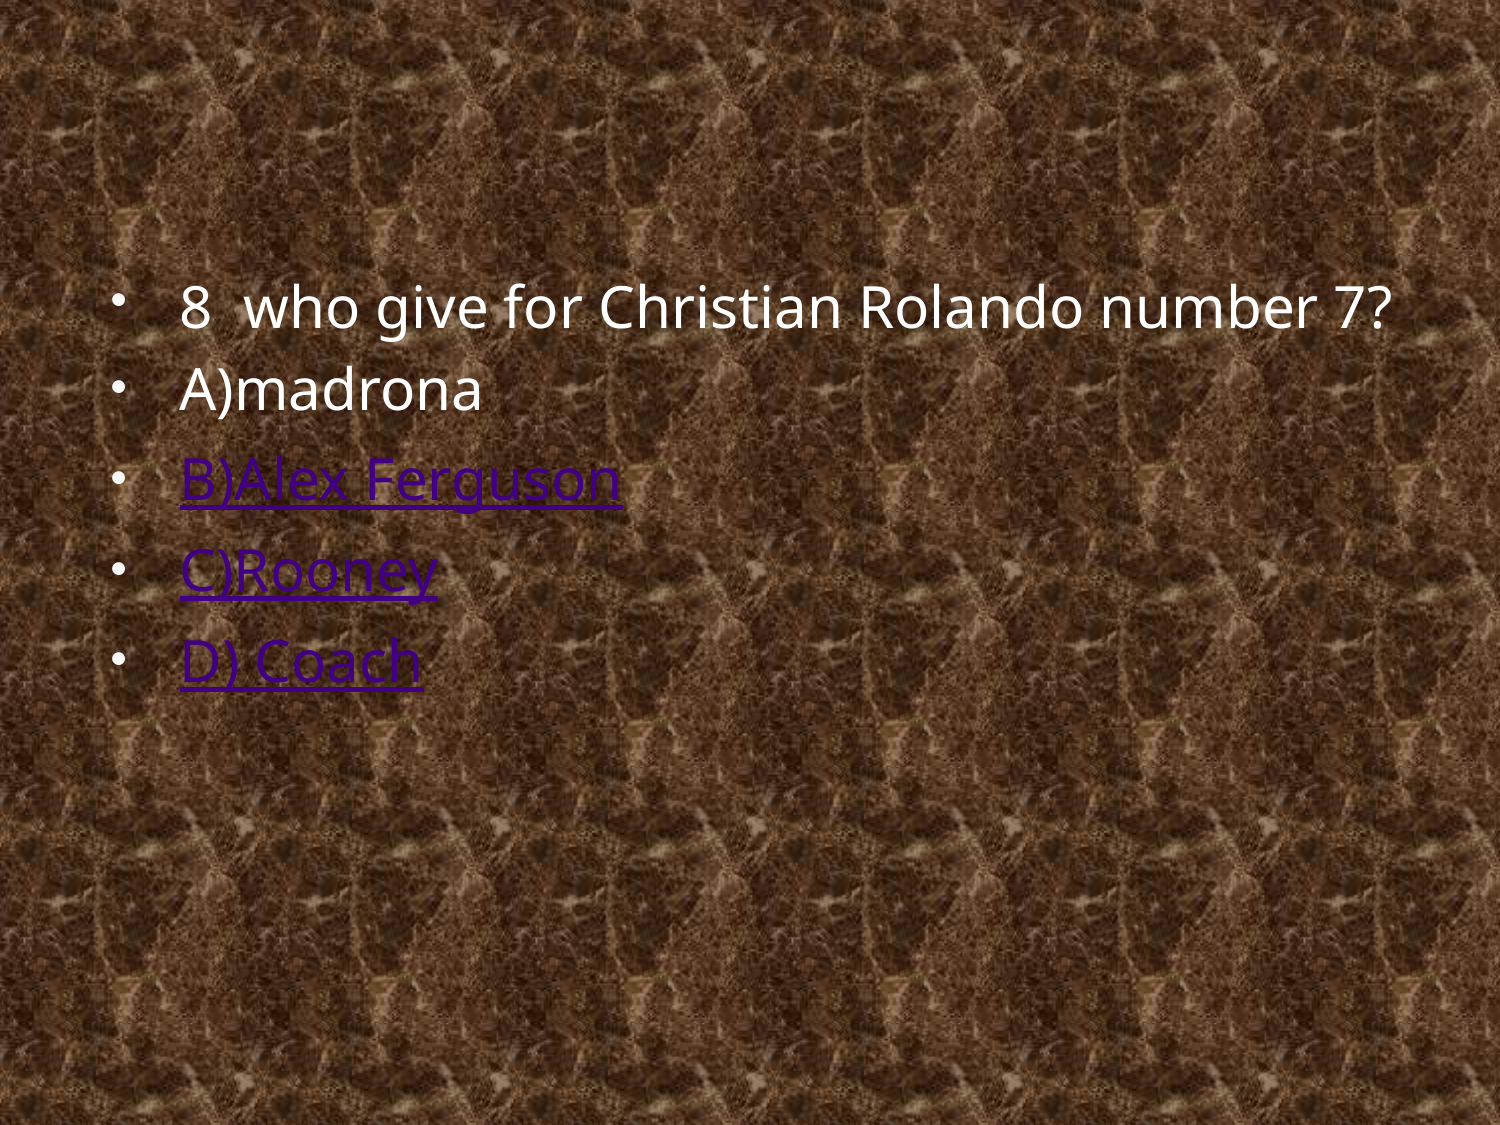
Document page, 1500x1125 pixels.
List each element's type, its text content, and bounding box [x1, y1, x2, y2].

picture [0, 0, 1500, 1125]
list 8 who give for Christian Rolando number 7? A)madrona B)Alex Ferguson C)Rooney D) Coach [75, 262, 1425, 1035]
